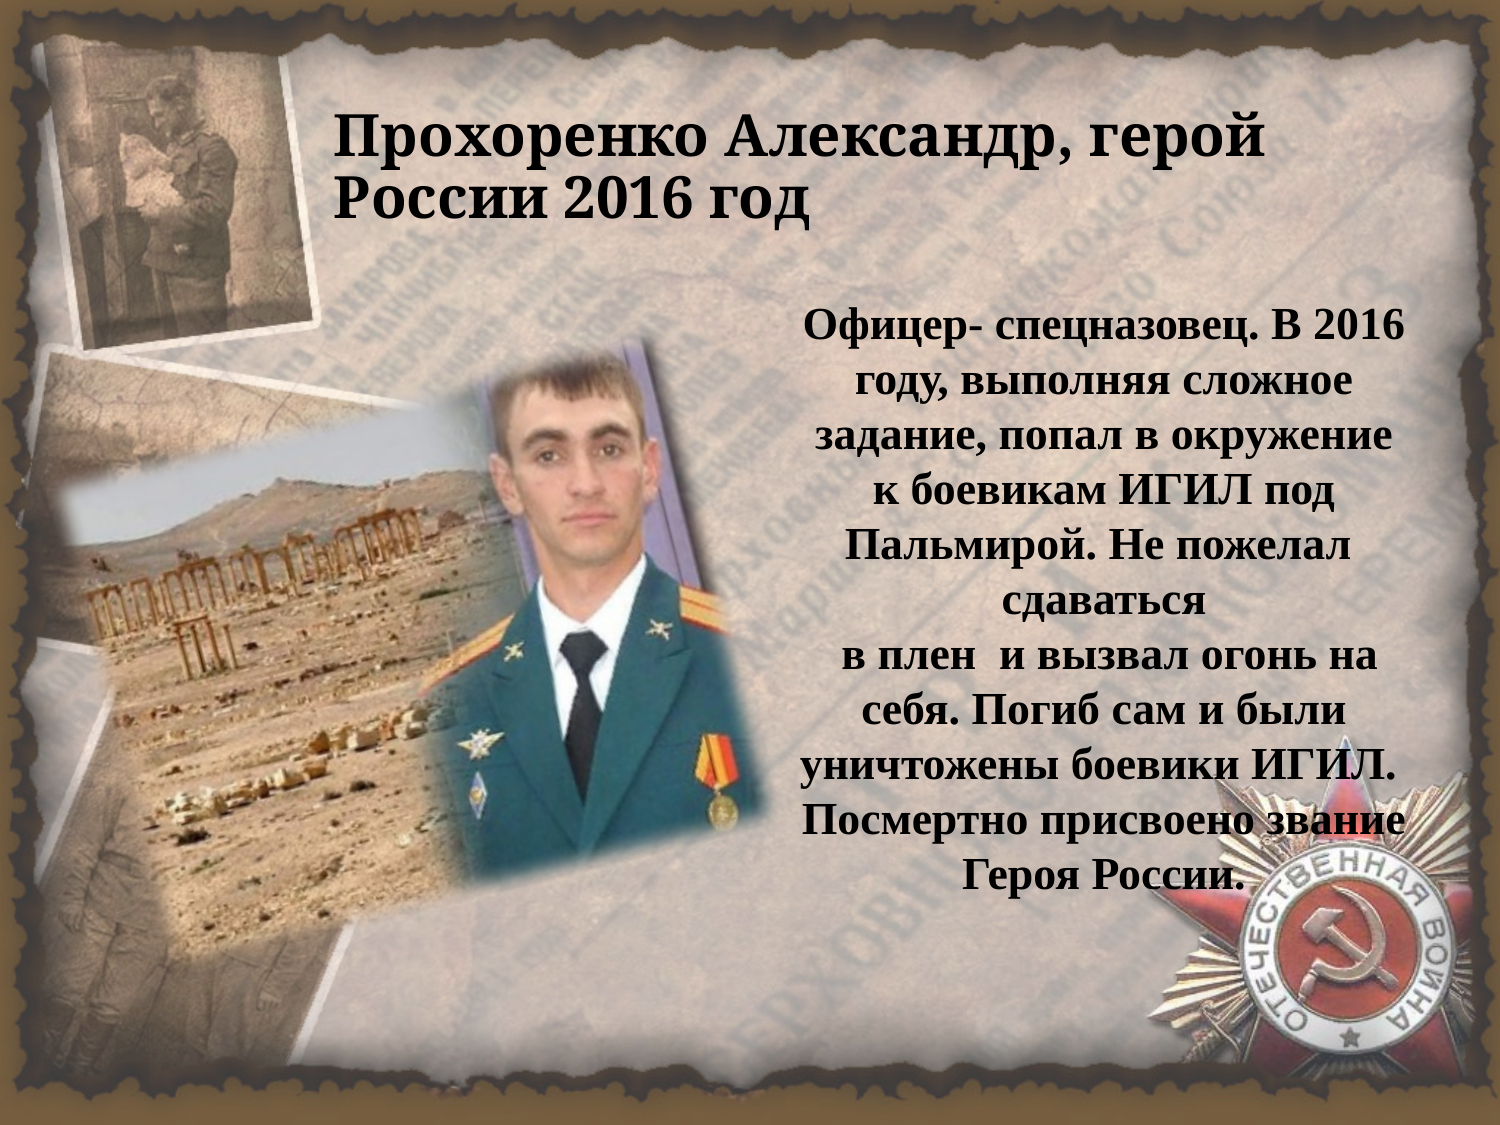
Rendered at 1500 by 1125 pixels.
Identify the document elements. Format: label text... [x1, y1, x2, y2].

text_box Офицер- спецназовец. В 2016 году, выполняя сложное задание, попал в окружение к боевикам ИГИЛ под Пальмирой. Не пожелал сдаваться в плен и вызвал огонь на себя. Погиб сам и были уничтожены боевики ИГИЛ. Посмертно присвоено звание Героя России. [783, 286, 1425, 906]
title Прохоренко Александр, герой России 2016 год [318, 59, 1397, 278]
picture [66, 348, 761, 954]
